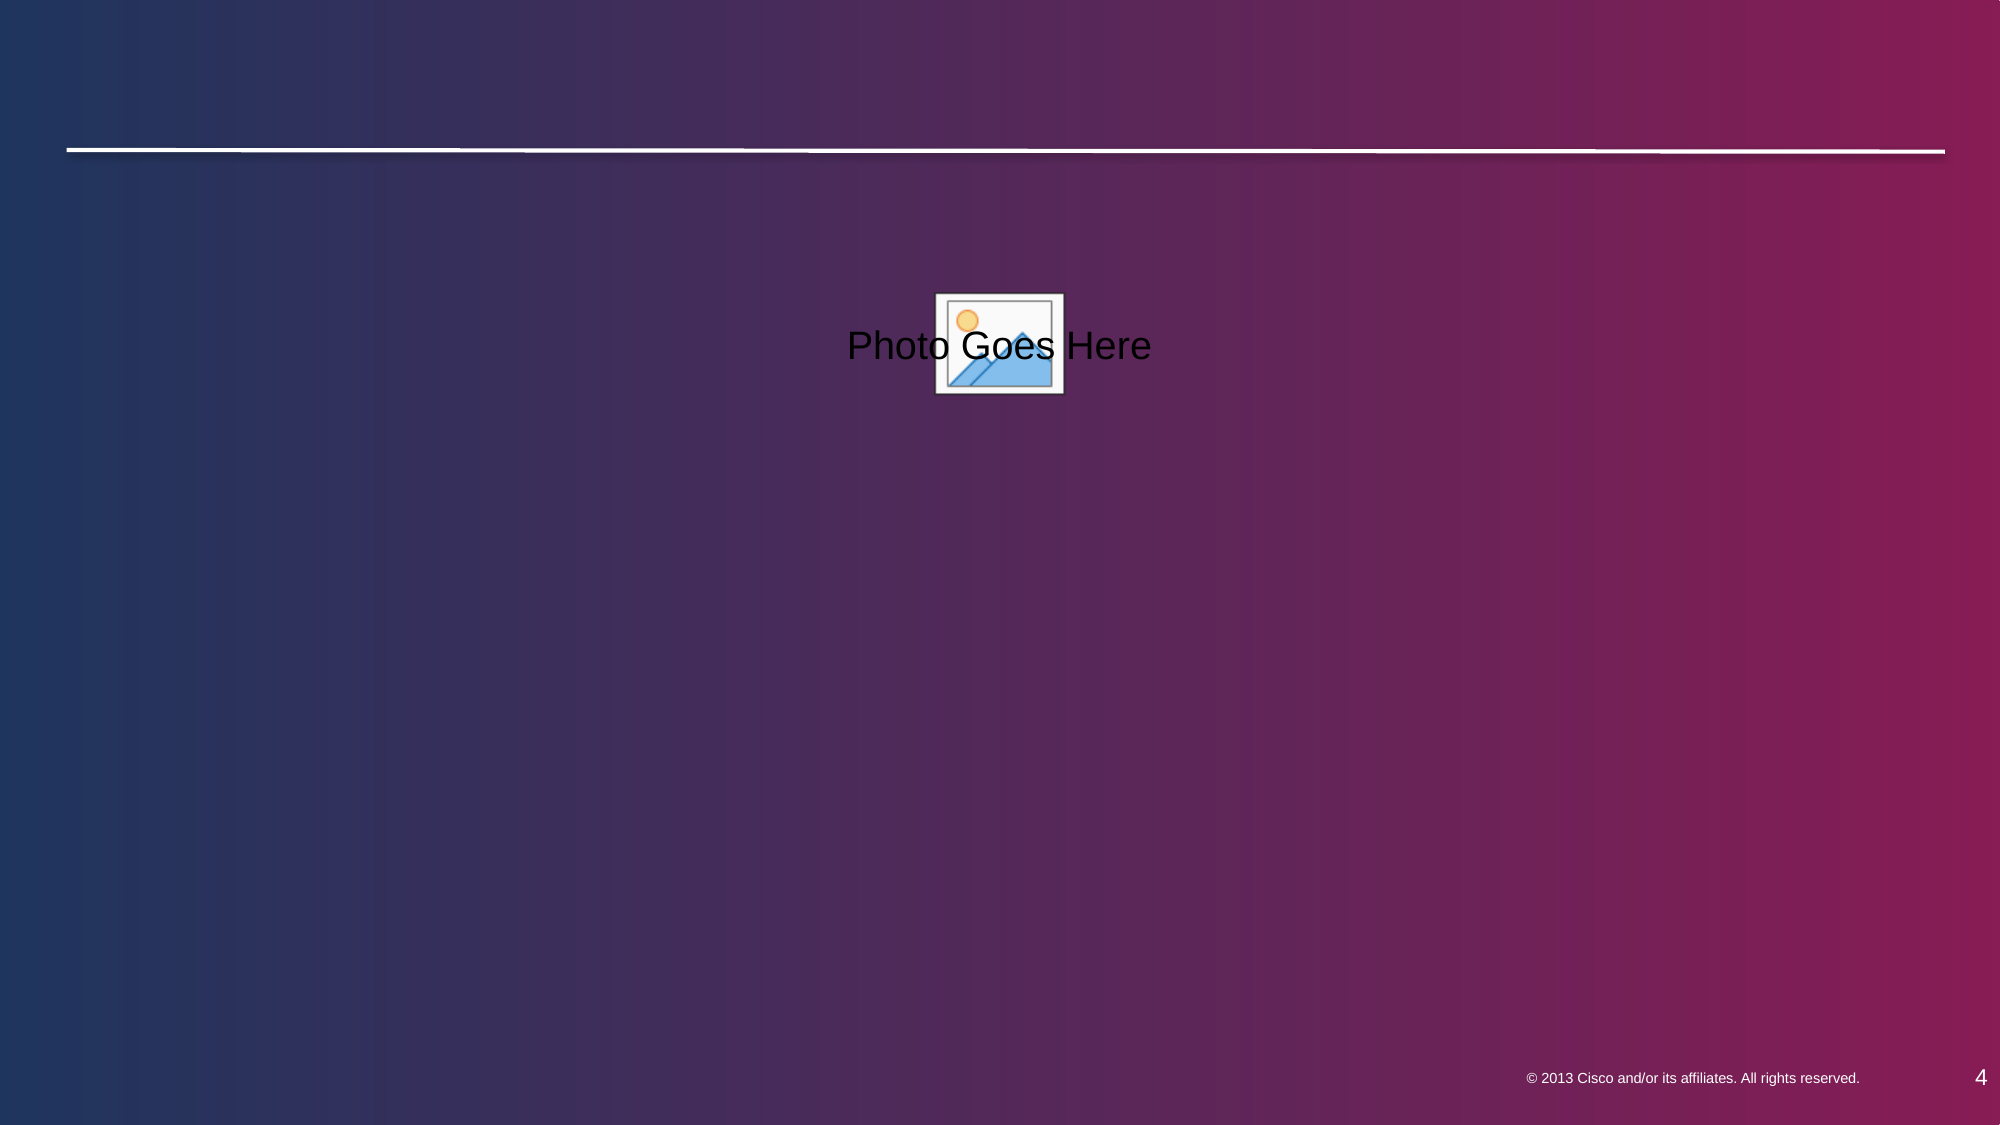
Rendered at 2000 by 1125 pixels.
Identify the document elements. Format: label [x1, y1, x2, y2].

picture [0, 187, 2000, 501]
